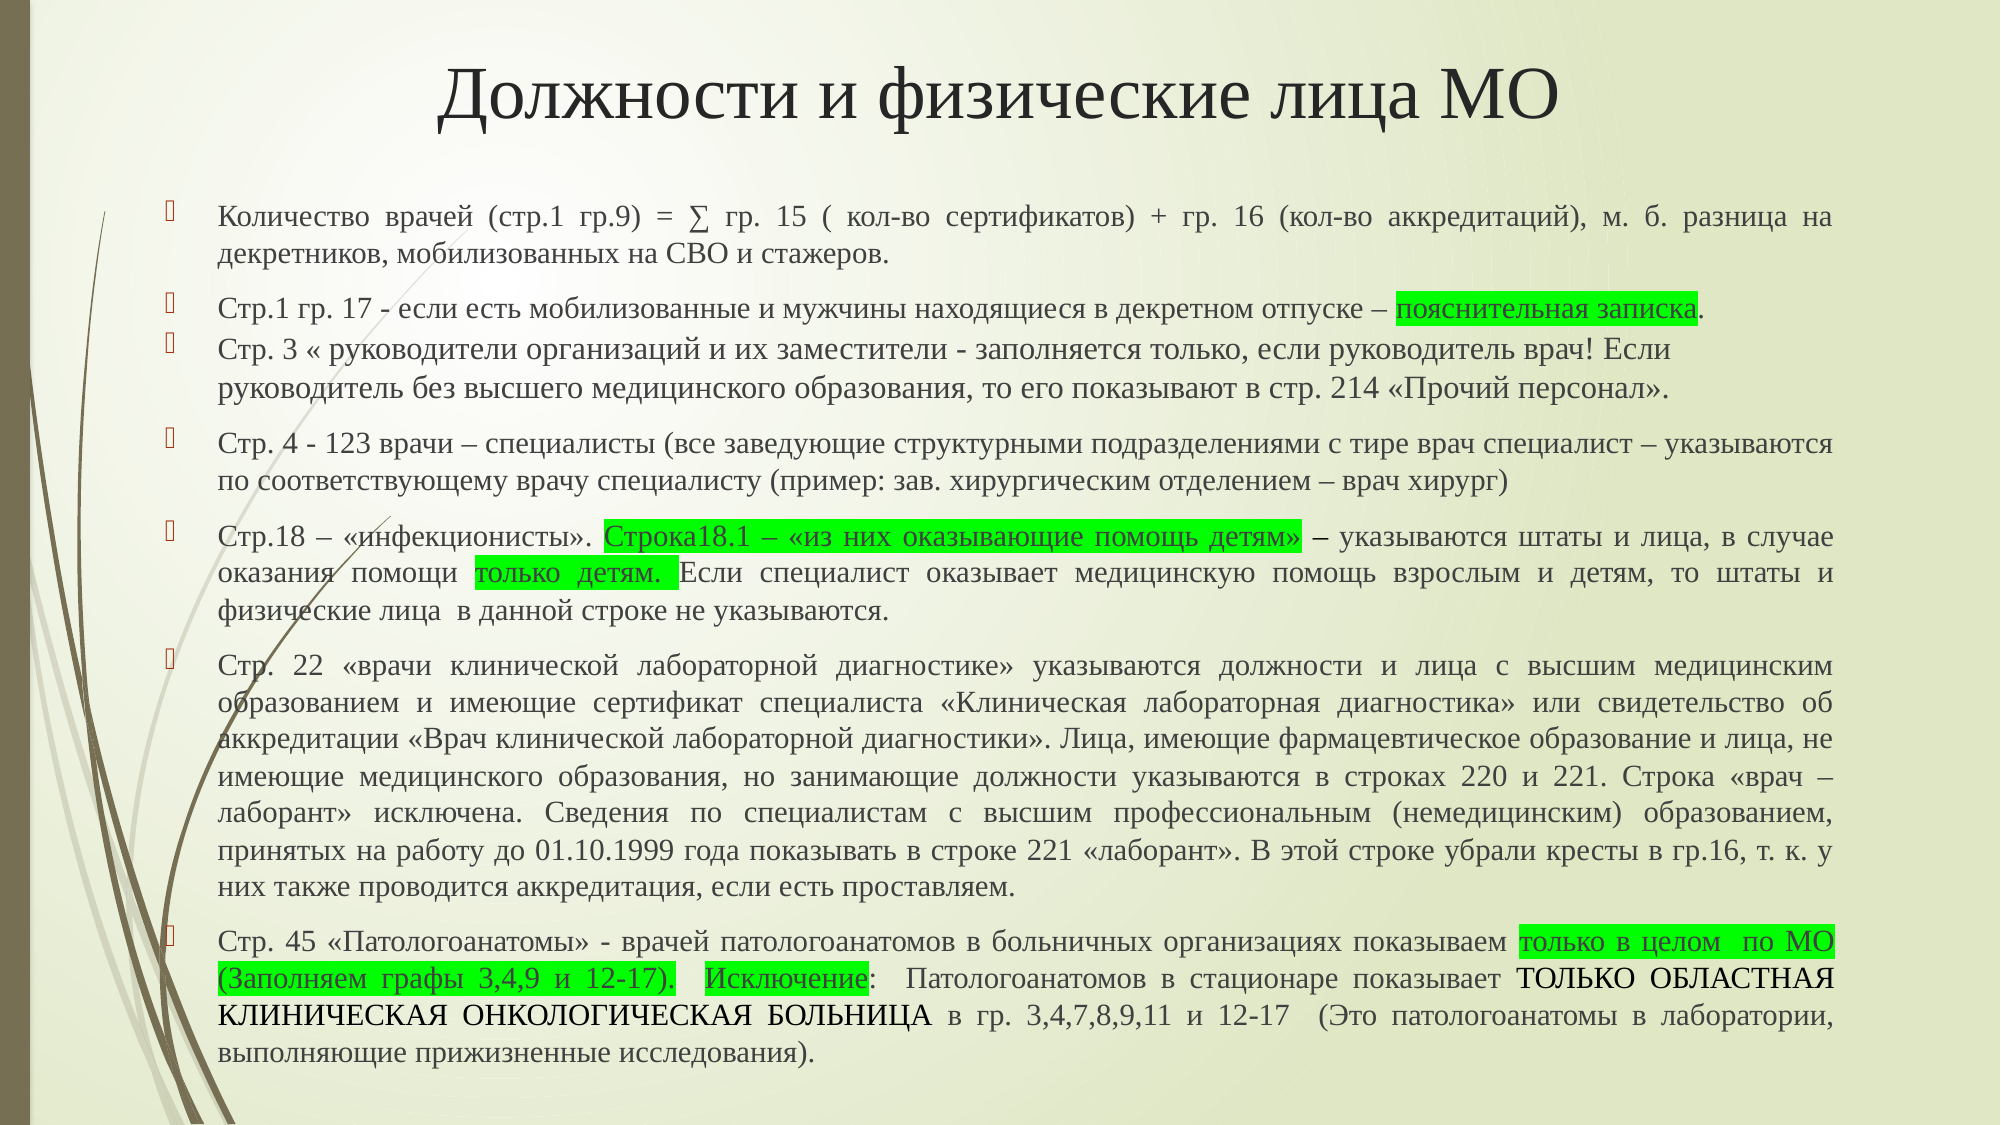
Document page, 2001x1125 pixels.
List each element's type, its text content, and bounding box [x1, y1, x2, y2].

title Должности и физические лица МО [149, 36, 1851, 175]
list Количество врачей (стр.1 гр.9) = ∑ гр. 15 ( кол-во сертификатов) + гр. 16 (кол-во аккредитаций), м. б. разница на декретников, мобилизованных на СВО и стажеров. Стр.1 гр. 17 - если есть мобилизованные и мужчины находящиеся в декретном отпуске – пояснительная записка. Стр. 3 « руководители организаций и их заместители - заполняется только, если руководитель врач! Если руководитель без высшего медицинского образования, то его показывают в стр. 214 «Прочий персонал». Стр. 4 - 123 врачи – специалисты (все заведующие структурными подразделениями с тире врач специалист – указываются по соответствующему врачу специалисту (пример: зав. хирургическим отделением – врач хирург) Стр.18 – «инфекционисты». Строка18.1 – «из них оказывающие помощь детям» – указываются штаты и лица, в случае оказания помощи только детям. Если специалист оказывает медицинскую помощь взрослым и детям, то штаты и физические лица в данной строке не указываются. Стр. 22 «врачи клинической лабораторной диагностике» указываются должности и лица с высшим медицинским образованием и имеющие сертификат специалиста «Клиническая лабораторная диагностика» или свидетельство об аккредитации «Врач клинической лабораторной диагностики». Лица, имеющие фармацевтическое образование и лица, не имеющие медицинского образования, но занимающие должности указываются в строках 220 и 221. Строка «врач – лаборант» исключена. Сведения по специалистам с высшим профессиональным (немедицинским) образованием, принятых на работу до 01.10.1999 года показывать в строке 221 «лаборант». В этой строке убрали кресты в гр.16, т. к. у них также проводится аккредитация, если есть проставляем. Стр. 45 «Патологоанатомы» - врачей патологоанатомов в больничных организациях показываем только в целом по МО (Заполняем графы 3,4,9 и 12-17). Исключение: Патологоанатомов в стационаре показывает только Областная клиническая онкологическая больница в гр. 3,4,7,8,9,11 и 12-17 (Это патологоанатомы в лаборатории, выполняющие прижизненные исследования). [149, 188, 1851, 1089]
